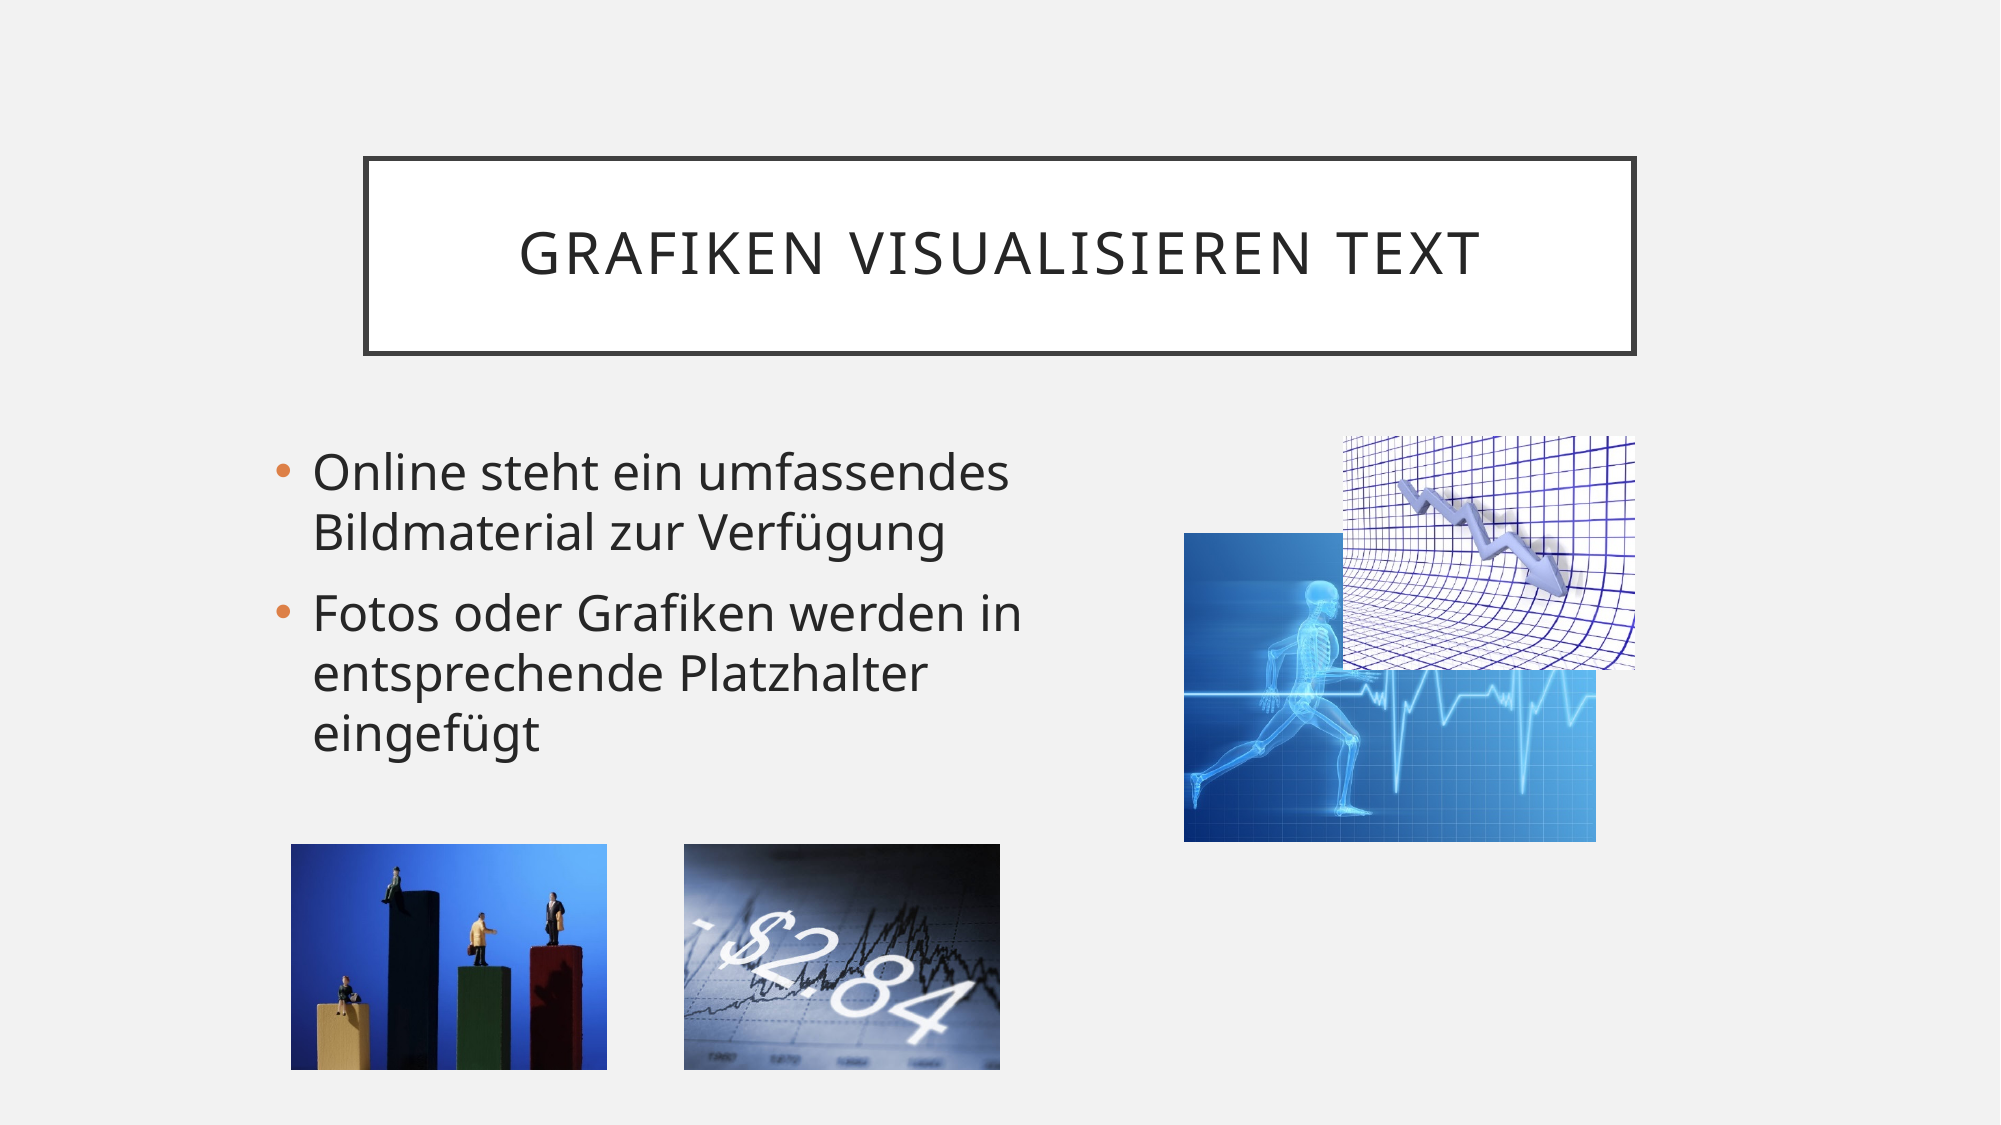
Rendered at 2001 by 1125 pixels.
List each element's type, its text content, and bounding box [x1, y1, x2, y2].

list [1184, 533, 1596, 842]
picture [1343, 436, 1635, 670]
picture [684, 844, 1000, 1070]
list Online steht ein umfassendes Bildmaterial zur Verfügung Fotos oder Grafiken werden in entsprechende Platzhalter eingefügt [259, 432, 1134, 942]
picture [291, 844, 608, 1070]
title Grafiken visualisieren Text [363, 156, 1637, 356]
